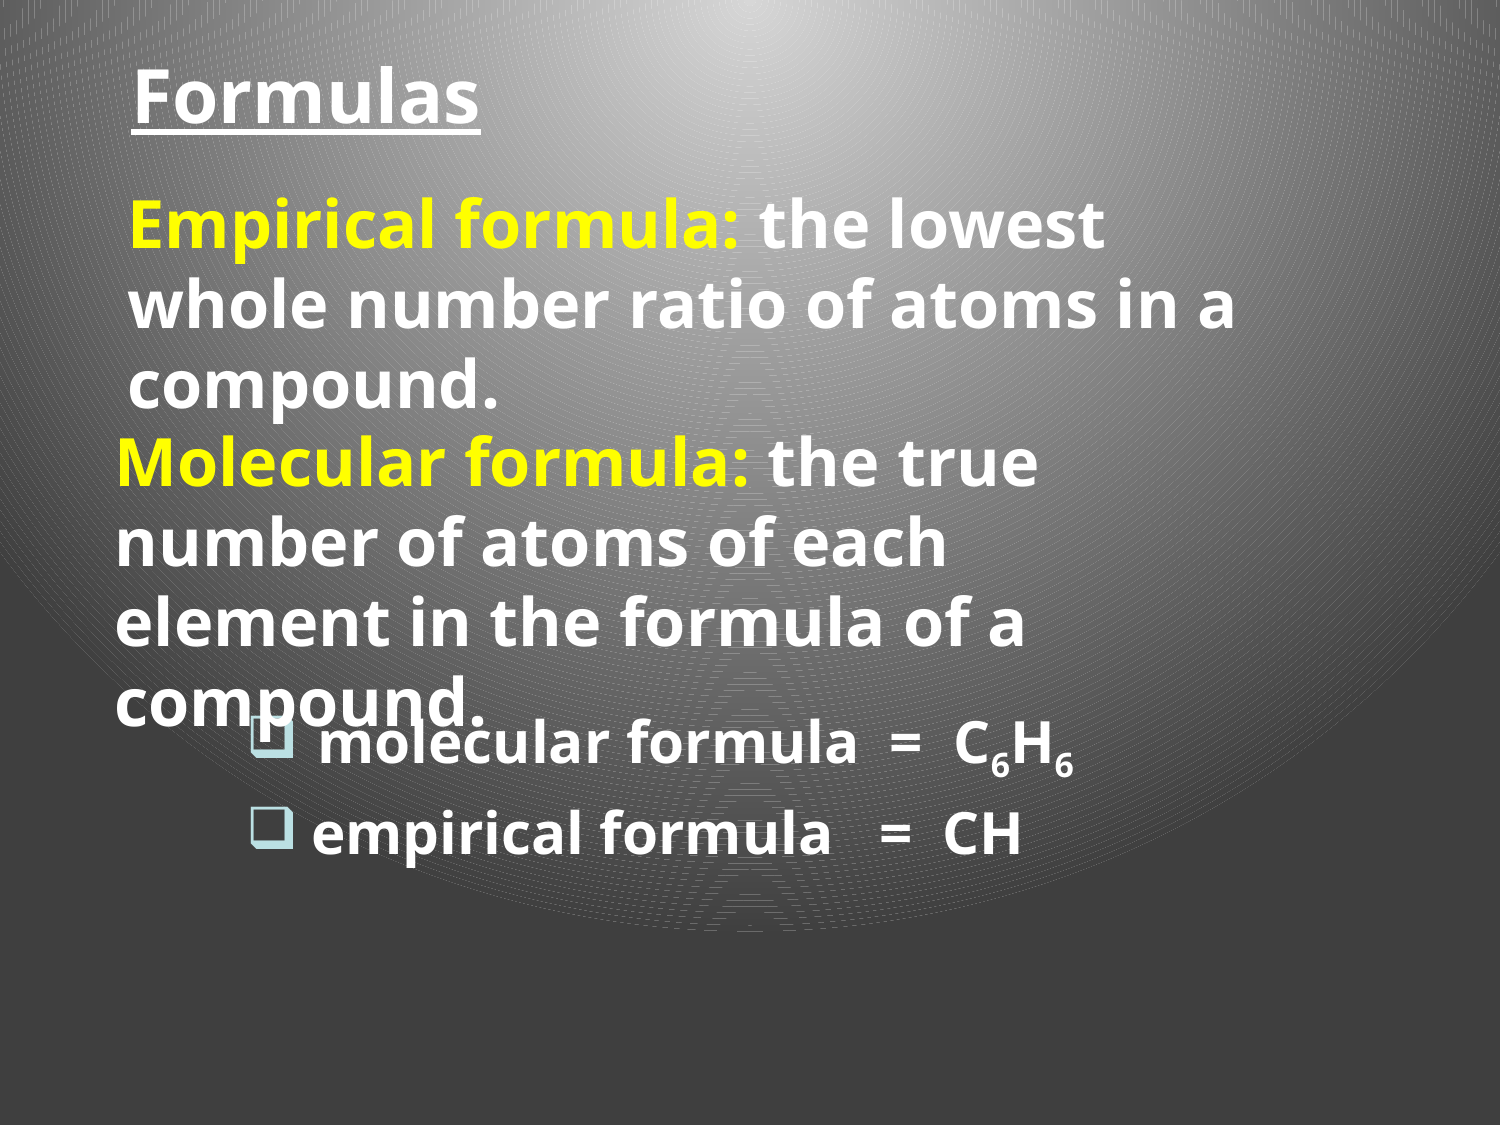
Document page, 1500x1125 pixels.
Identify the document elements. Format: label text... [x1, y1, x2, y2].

text_box Formulas [62, 37, 550, 150]
text_box molecular formula = C6H6 empirical formula = CH [231, 635, 1432, 975]
text_box Molecular formula: the true number of atoms of each element in the formula of a compound. [99, 412, 1228, 747]
text_box Empirical formula: the lowest whole number ratio of atoms in a compound. [112, 174, 1315, 430]
